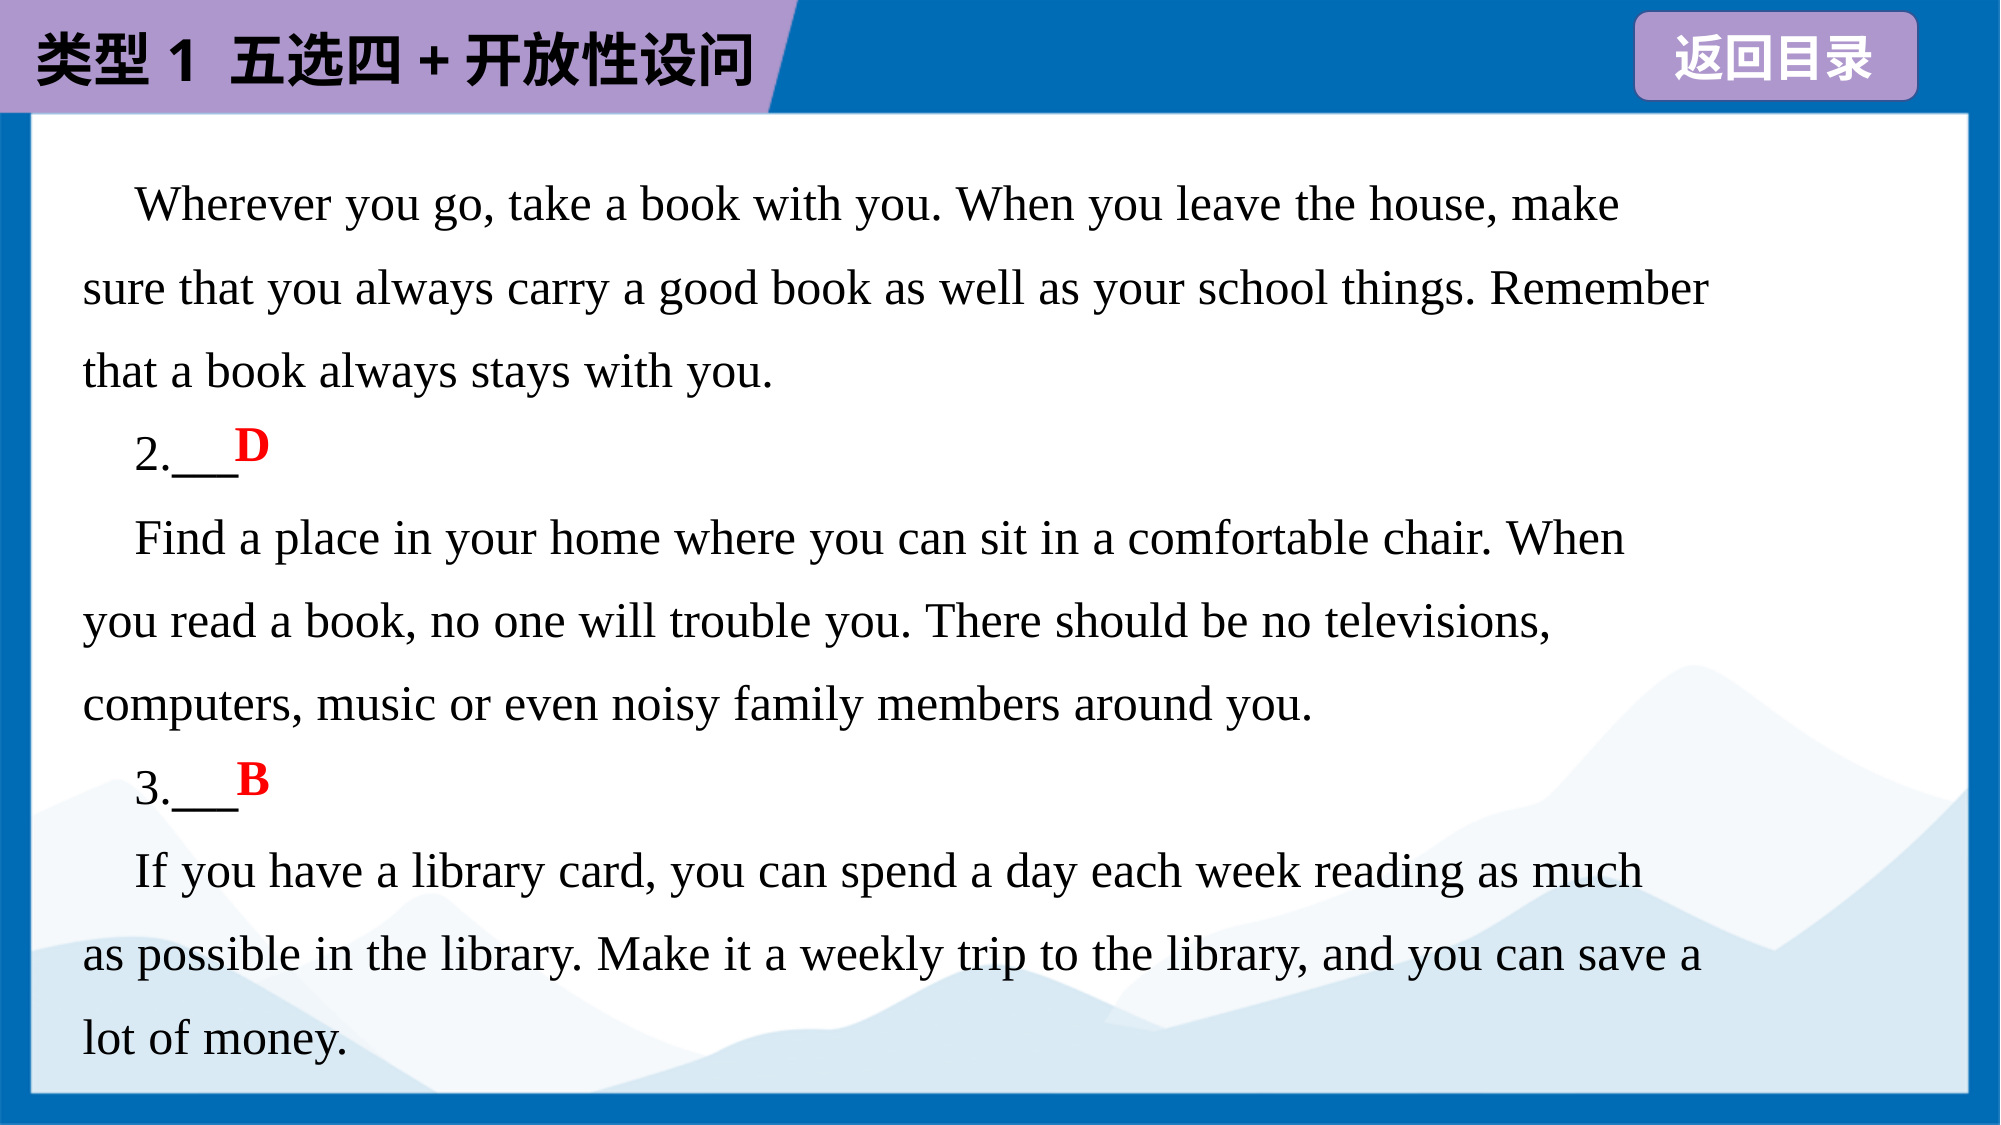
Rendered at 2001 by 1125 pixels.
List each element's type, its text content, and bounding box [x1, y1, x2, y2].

text_box Wherever you go, take a book with you. When you leave the house, make sure that you always carry a good book as well as your school things. Remember that a book always stays with you. 2.___ Find a place in your home where you can sit in a comfortable chair. When you read a book, no one will trouble you. There should be no televisions, computers, music or even noisy family members around you. 3.___ If you have a library card, you can spend a day each week reading as much as possible in the library. Make it a weekly trip to the library, and you can save a lot of money. [82, 147, 1917, 1065]
text_box B [218, 725, 289, 799]
text_box D [216, 392, 289, 465]
picture [0, 0, 2000, 1125]
